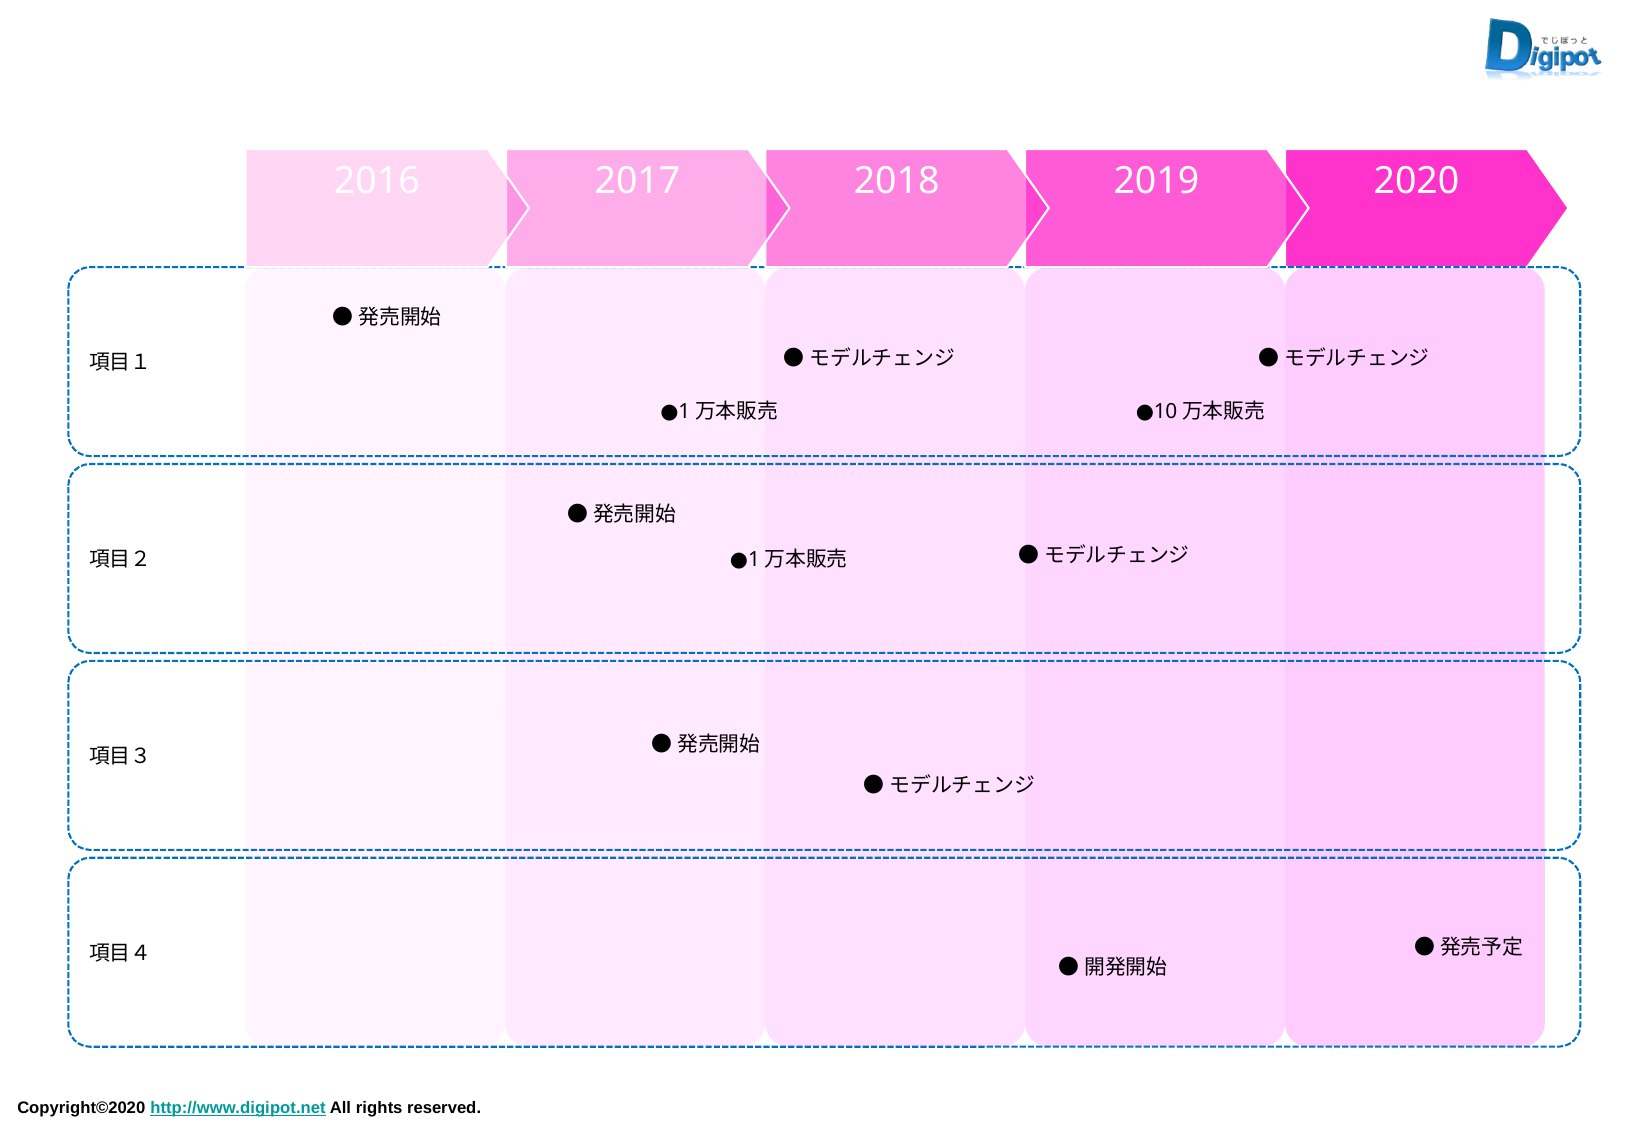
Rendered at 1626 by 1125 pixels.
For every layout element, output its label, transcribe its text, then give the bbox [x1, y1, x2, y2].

text_box ●発売開始 [318, 296, 457, 337]
text_box 項目２ [66, 461, 1583, 656]
text_box 2020 [1282, 146, 1571, 267]
text_box ●モデルチェンジ [1243, 337, 1445, 377]
text_box 項目３ [66, 658, 1583, 852]
text_box ●開発開始 [1043, 946, 1183, 987]
text_box 項目１ [66, 265, 1583, 459]
text_box [243, 850, 503, 857]
text_box 2019 [1023, 146, 1311, 270]
text_box [503, 653, 763, 660]
text_box ●1万本販売 [715, 538, 863, 579]
text_box [1022, 457, 1282, 463]
text_box 項目４ [66, 855, 1583, 1049]
text_box 2016 [243, 146, 531, 270]
text_box ●モデルチェンジ [849, 763, 1050, 804]
text_box ●モデルチェンジ [1003, 533, 1205, 574]
text_box ●1万本販売 [645, 389, 794, 430]
text_box ●発売開始 [552, 493, 691, 534]
text_box [503, 457, 763, 463]
text_box ●10万本販売 [1121, 389, 1281, 430]
text_box [1282, 850, 1547, 857]
text_box [243, 653, 503, 660]
text_box [503, 850, 763, 857]
text_box [763, 850, 1022, 857]
text_box ●発売開始 [637, 723, 776, 764]
text_box [763, 457, 1022, 463]
text_box 2018 [763, 146, 1051, 270]
text_box [763, 653, 1022, 660]
text_box [1282, 457, 1547, 463]
picture [1485, 18, 1602, 82]
text_box [1022, 653, 1282, 660]
text_box ●モデルチェンジ [769, 337, 970, 377]
text_box 2017 [503, 146, 792, 270]
text_box [1282, 653, 1547, 660]
text_box [1022, 850, 1282, 857]
text_box [243, 457, 503, 463]
text_box ●発売予定 [1399, 926, 1538, 966]
